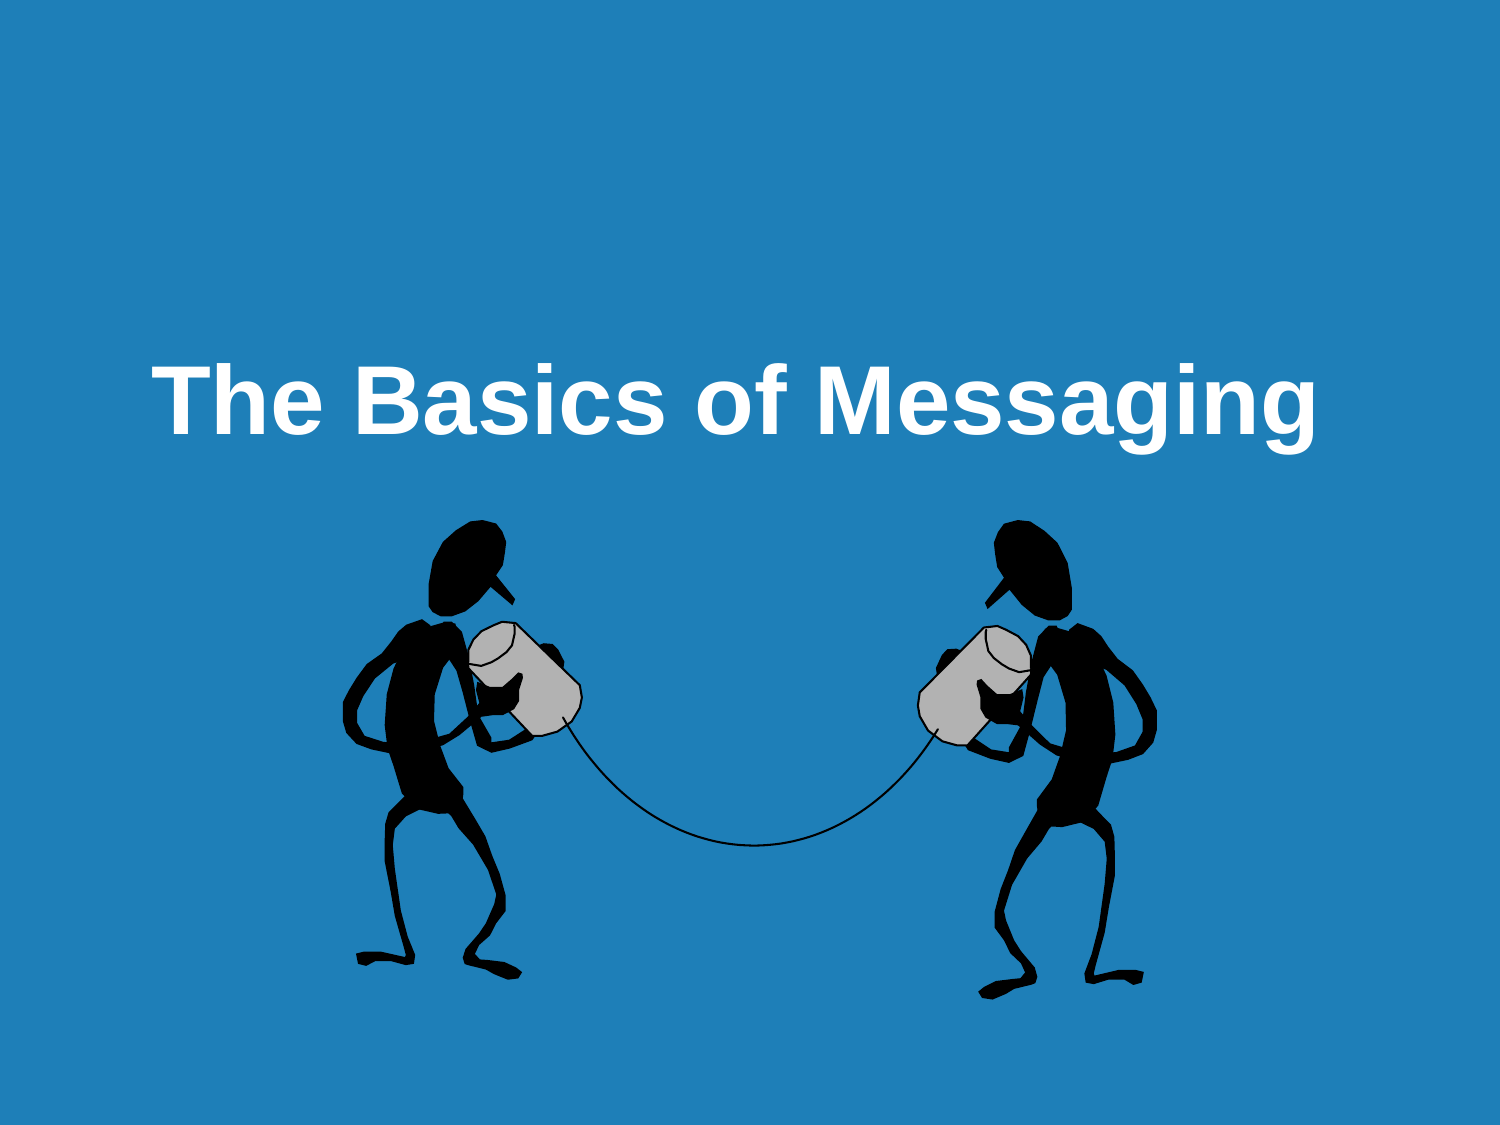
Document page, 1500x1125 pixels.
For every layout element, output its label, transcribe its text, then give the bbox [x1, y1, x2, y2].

text_box The Basics of Messaging [0, 328, 1500, 533]
picture [342, 519, 1158, 1000]
